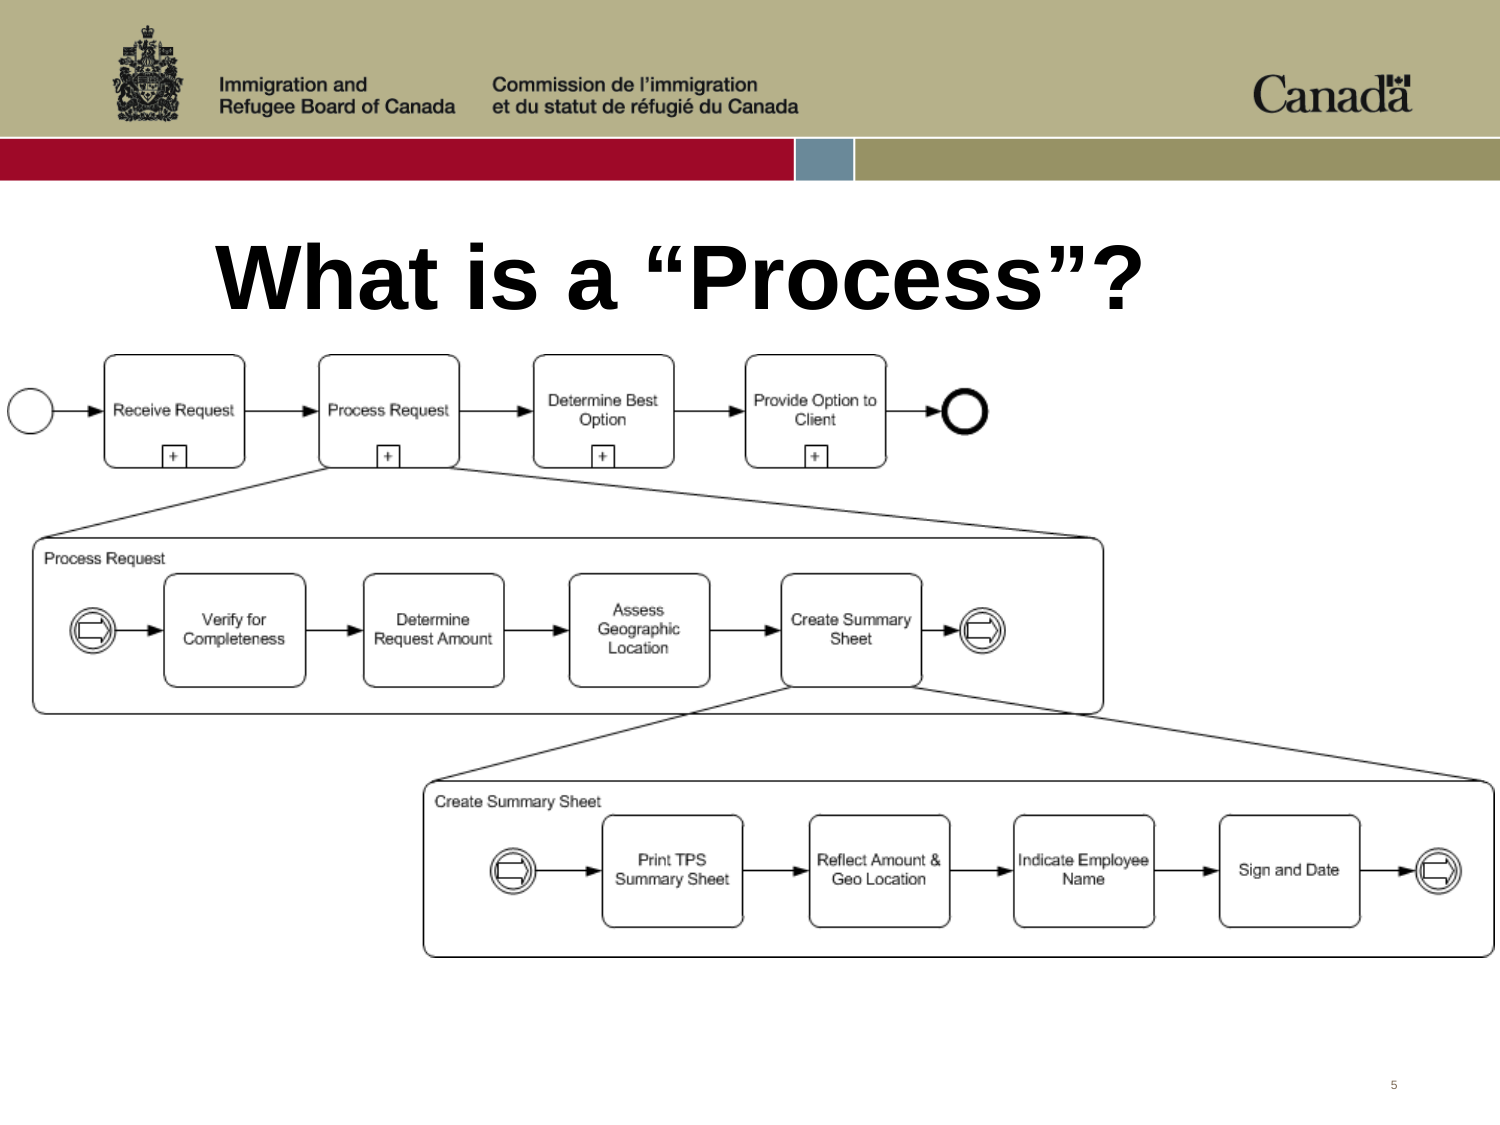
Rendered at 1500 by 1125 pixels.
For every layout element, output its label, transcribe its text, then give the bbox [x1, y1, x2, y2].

title What is a “Process”? [200, 237, 1413, 353]
slide_number 5 [1100, 1025, 1413, 1100]
picture [0, 0, 1500, 1125]
